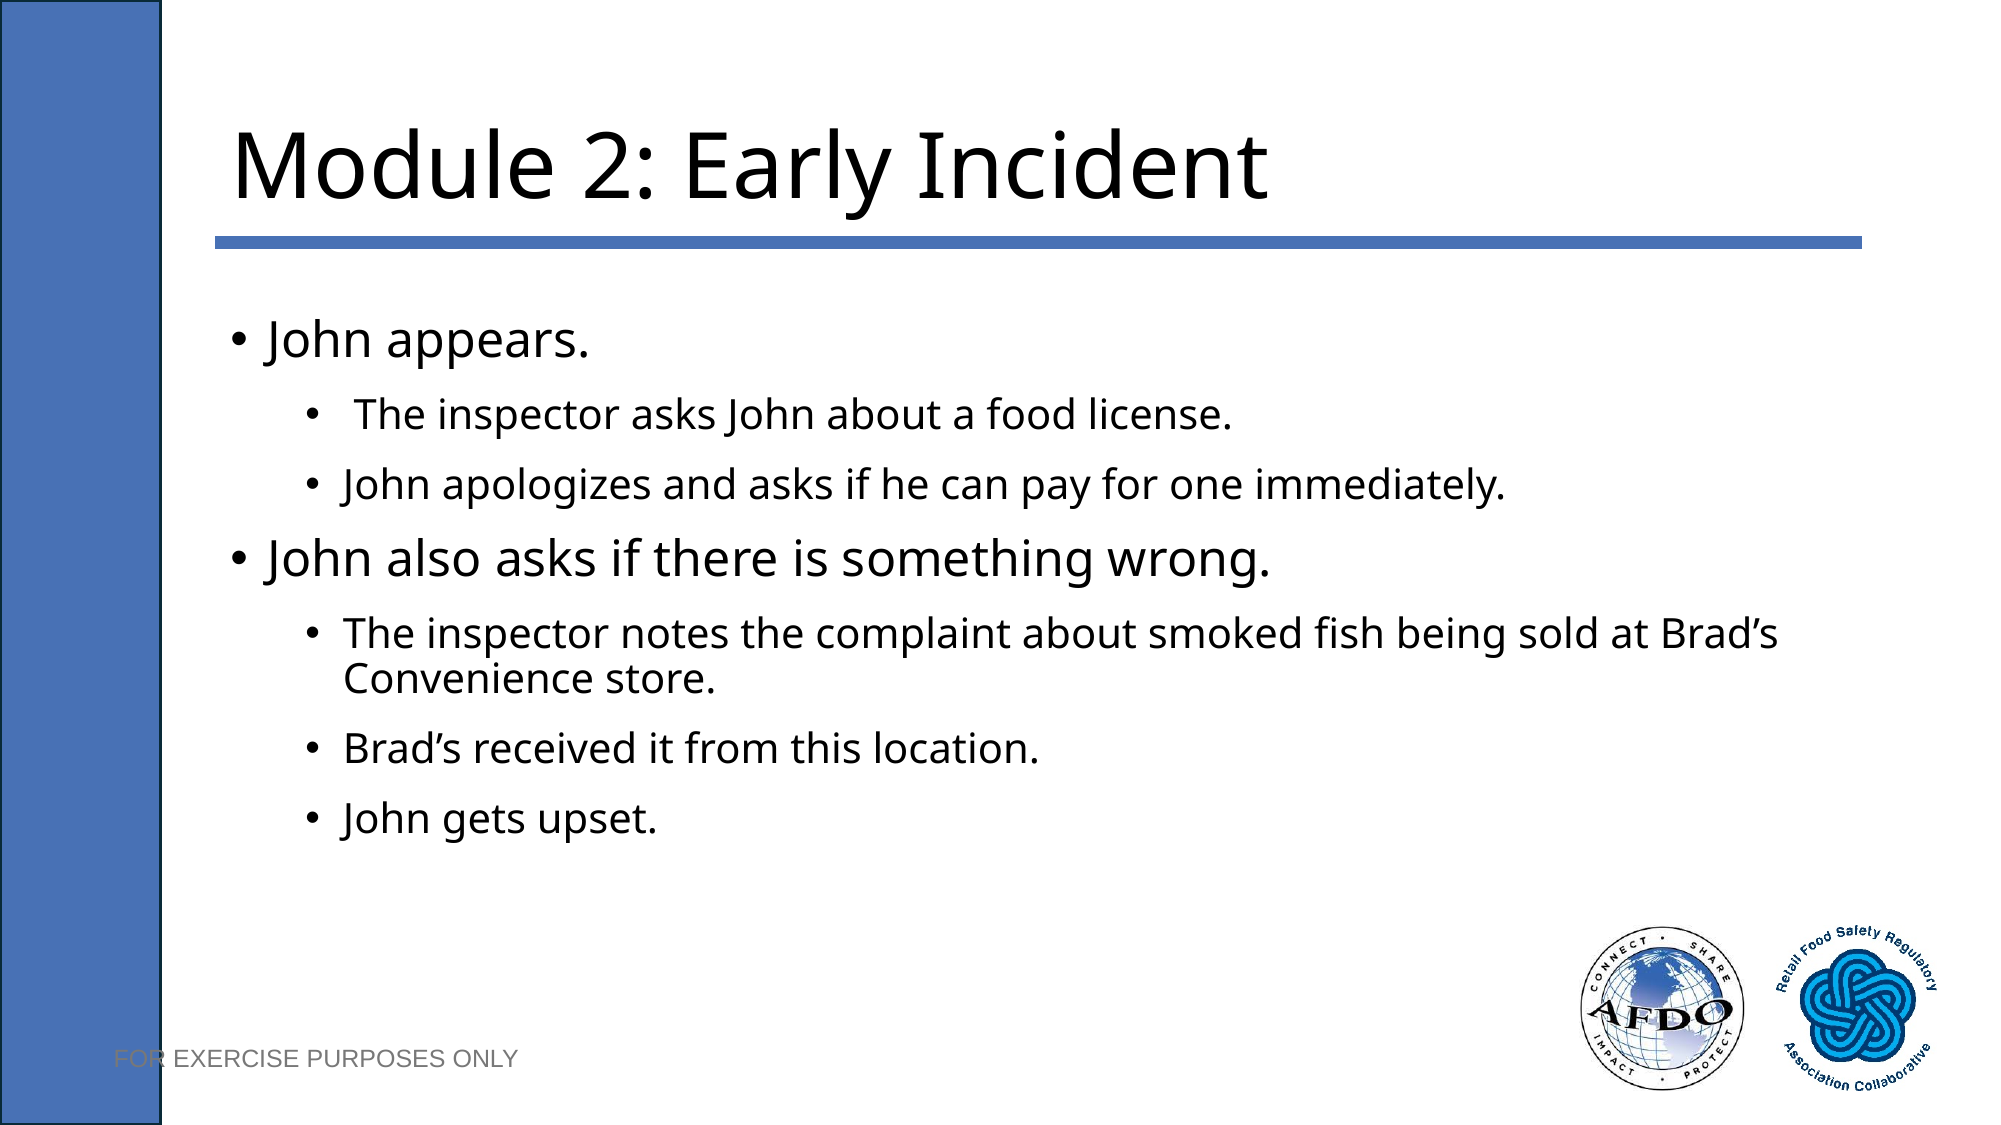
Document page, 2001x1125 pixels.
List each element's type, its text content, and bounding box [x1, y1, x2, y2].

list John appears. The inspector asks John about a food license. John apologizes and asks if he can pay for one immediately. John also asks if there is something wrong. The inspector notes the complaint about smoked fish being sold at Brad’s Convenience store. Brad’s received it from this location. John gets upset. [215, 306, 1863, 1012]
title Module 2: Early Incident [215, 110, 1863, 227]
footer FOR EXERCISE PURPOSES ONLY [0, 1042, 634, 1103]
picture [1579, 1012, 1745, 1091]
picture [1776, 925, 1937, 1091]
